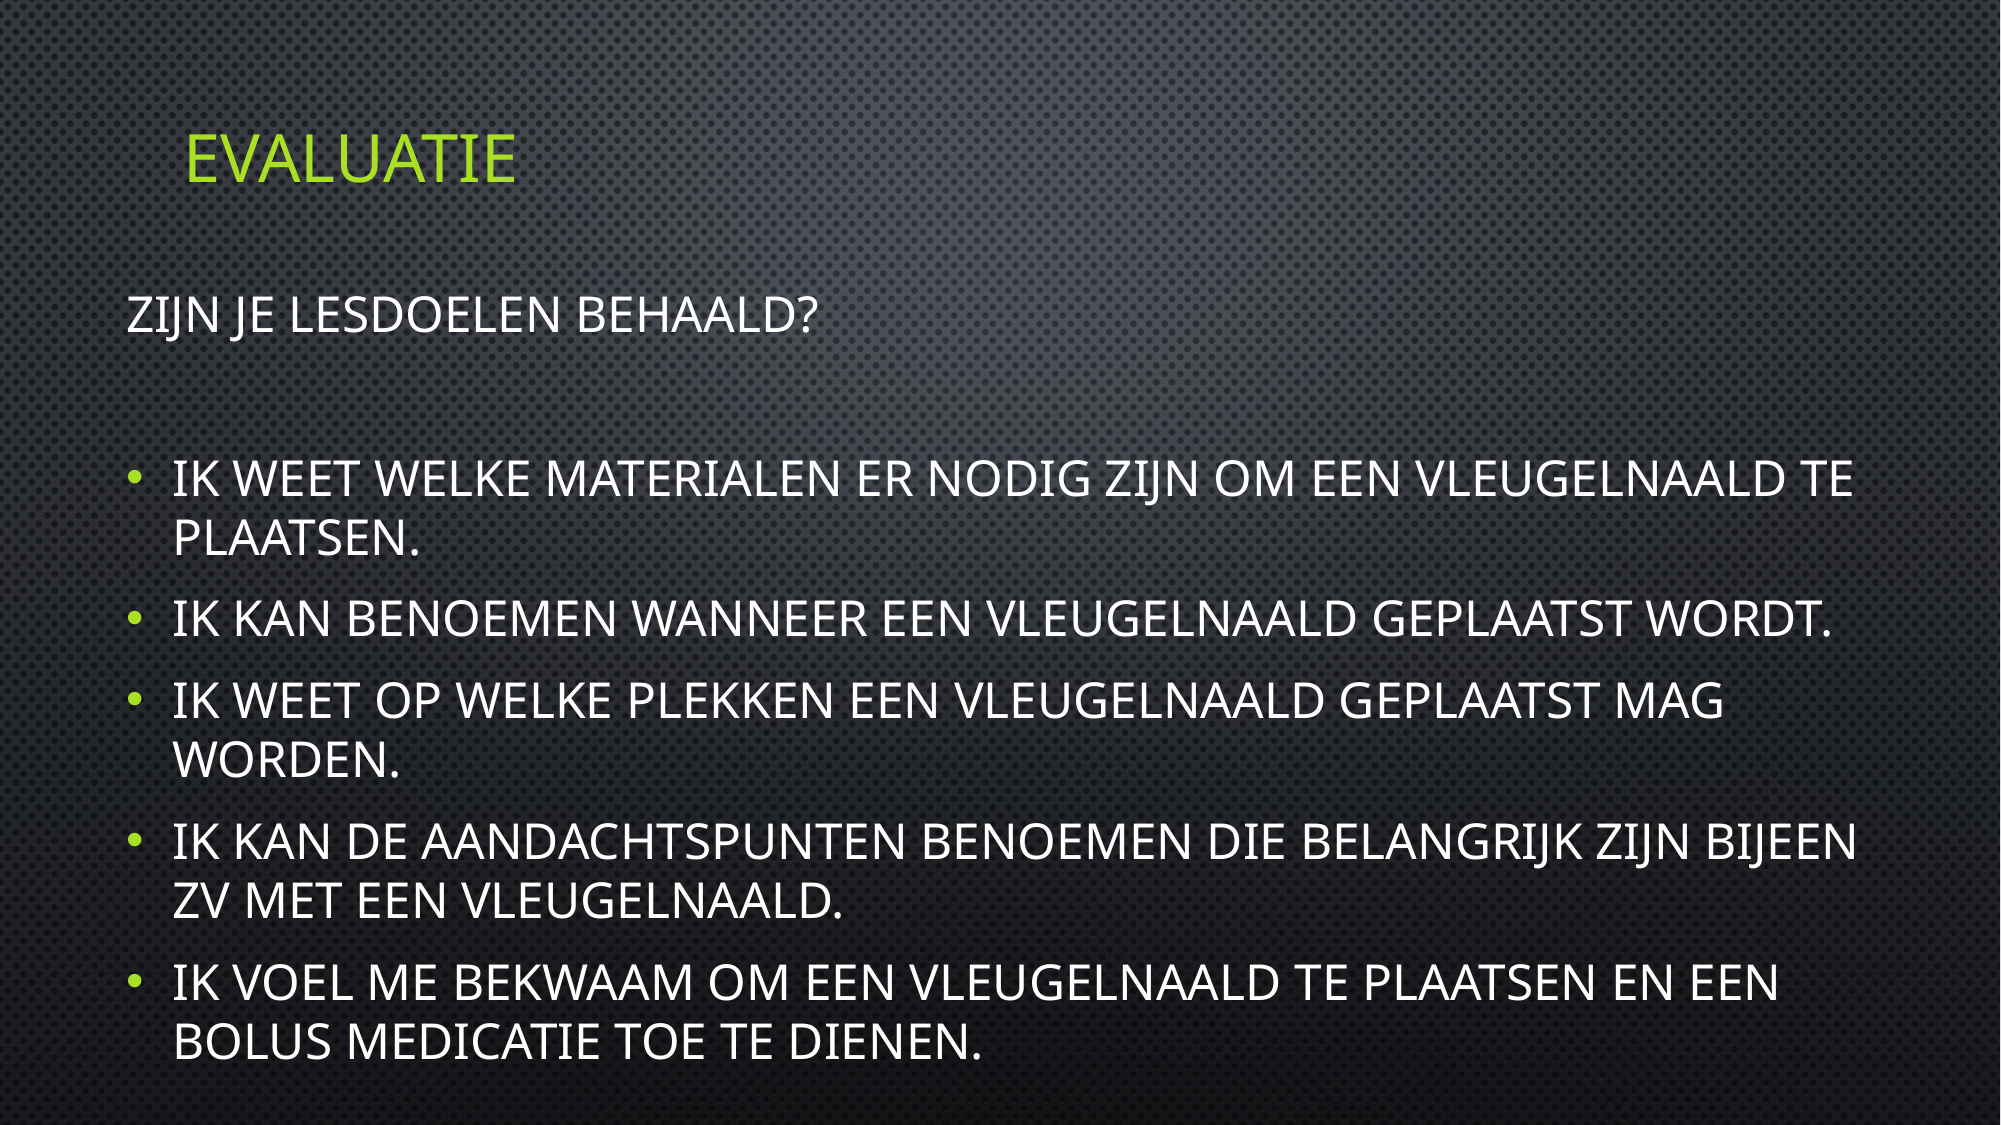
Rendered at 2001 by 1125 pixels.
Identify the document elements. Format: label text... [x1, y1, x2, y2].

title evaluatie [168, 0, 1794, 275]
list Zijn je lesdoelen behaald? Ik weet welke materialen er nodig zijn om een vleugelnaald te plaatsen. Ik kan benoemen wanneer een vleugelnaald geplaatst wordt. Ik weet op welke plekken een vleugelnaald geplaatst mag worden. Ik kan de aandachtspunten benoemen die belangrijk zijn bijeen ZV met een vleugelnaald. Ik voel me bekwaam om een vleugelnaald te plaatsen en een bolus medicatie toe te dienen. [111, 275, 1904, 1082]
